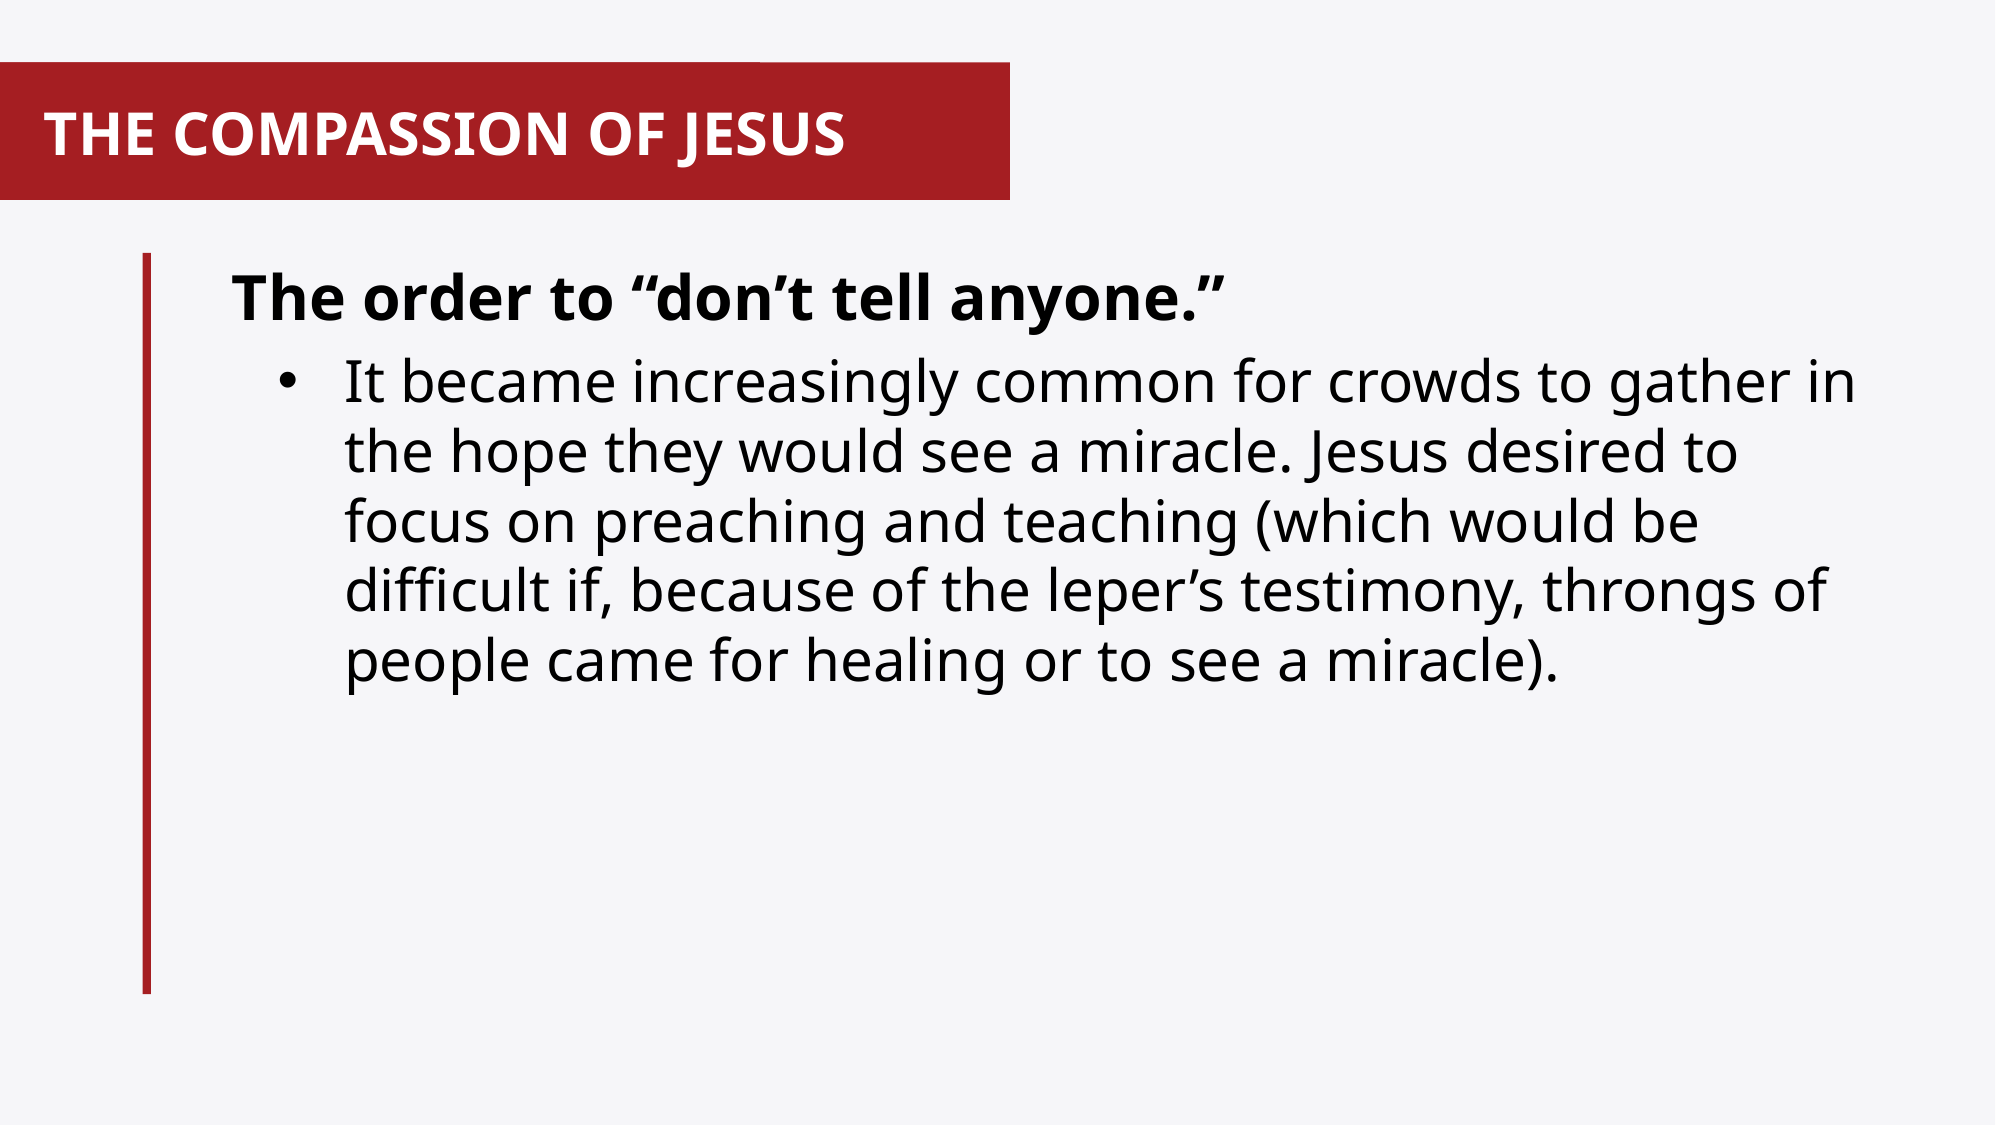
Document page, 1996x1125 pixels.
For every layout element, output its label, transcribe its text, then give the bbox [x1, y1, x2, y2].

subtitle The order to “don’t tell anyone.” It became increasingly common for crowds to gather in the hope they would see a miracle. Jesus desired to focus on preaching and teaching (which would be difficult if, because of the leper’s testimony, throngs of people came for healing or to see a miracle). [197, 249, 1885, 1125]
title THE COMPASSION OF JESUS [0, 62, 1010, 200]
